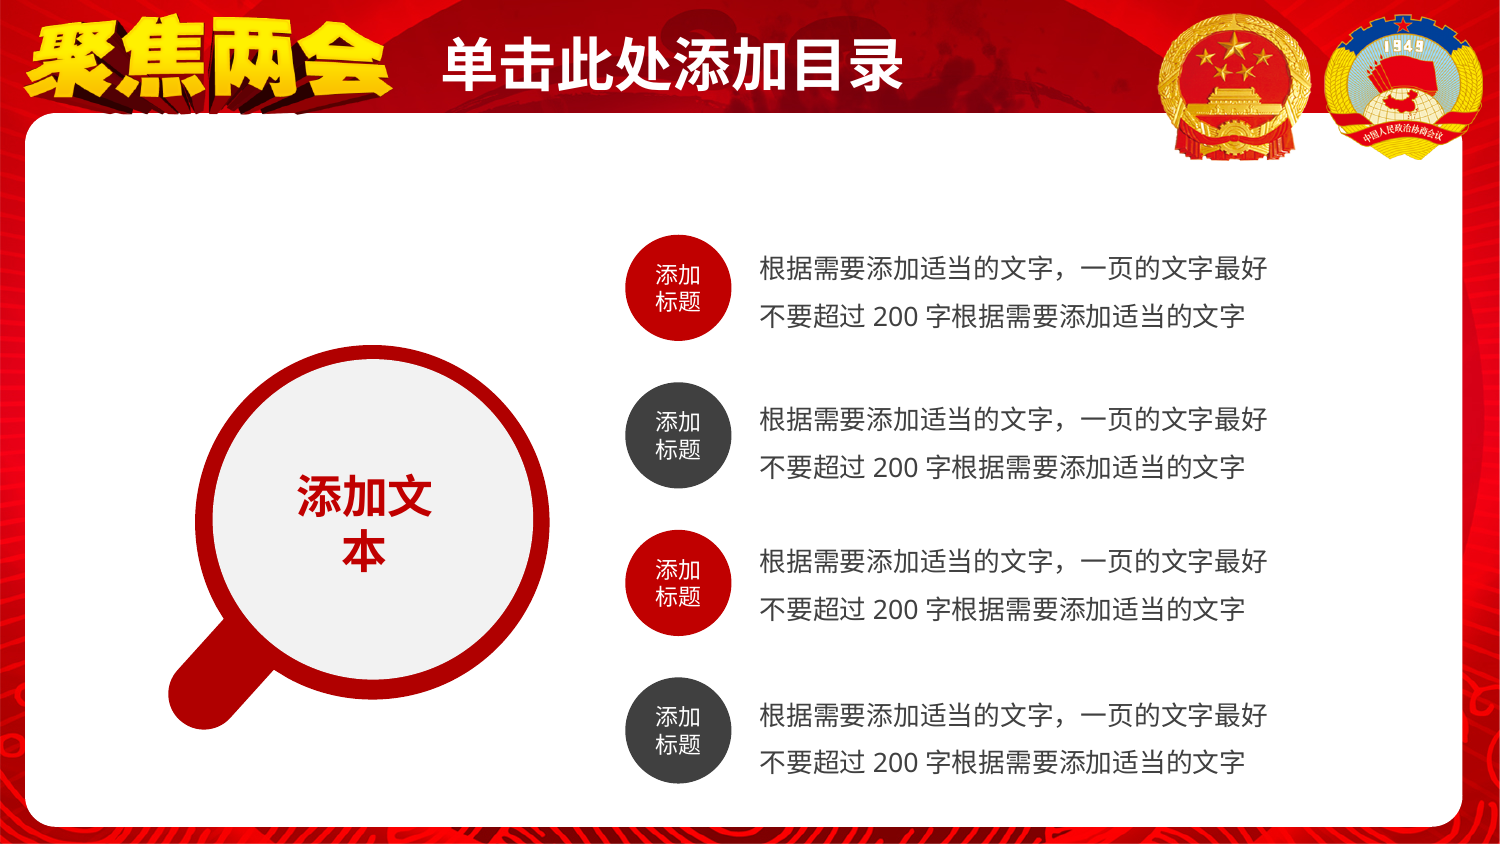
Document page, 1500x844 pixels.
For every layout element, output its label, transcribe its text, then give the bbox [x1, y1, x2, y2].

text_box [161, 332, 534, 786]
text_box 添加 标题 [624, 528, 733, 638]
text_box 添加 标题 [624, 381, 733, 490]
text_box 添加 标题 [624, 233, 733, 342]
text_box 根据需要添加适当的文字，一页的文字最好不要超过200字根据需要添加适当的文字 [759, 370, 1301, 501]
picture [0, 0, 1500, 844]
text_box 根据需要添加适当的文字，一页的文字最好不要超过200字根据需要添加适当的文字 [759, 512, 1301, 642]
text_box 根据需要添加适当的文字，一页的文字最好不要超过200字根据需要添加适当的文字 [759, 219, 1301, 349]
text_box 根据需要添加适当的文字，一页的文字最好不要超过200字根据需要添加适当的文字 [759, 665, 1301, 796]
text_box 添加 标题 [624, 676, 733, 785]
